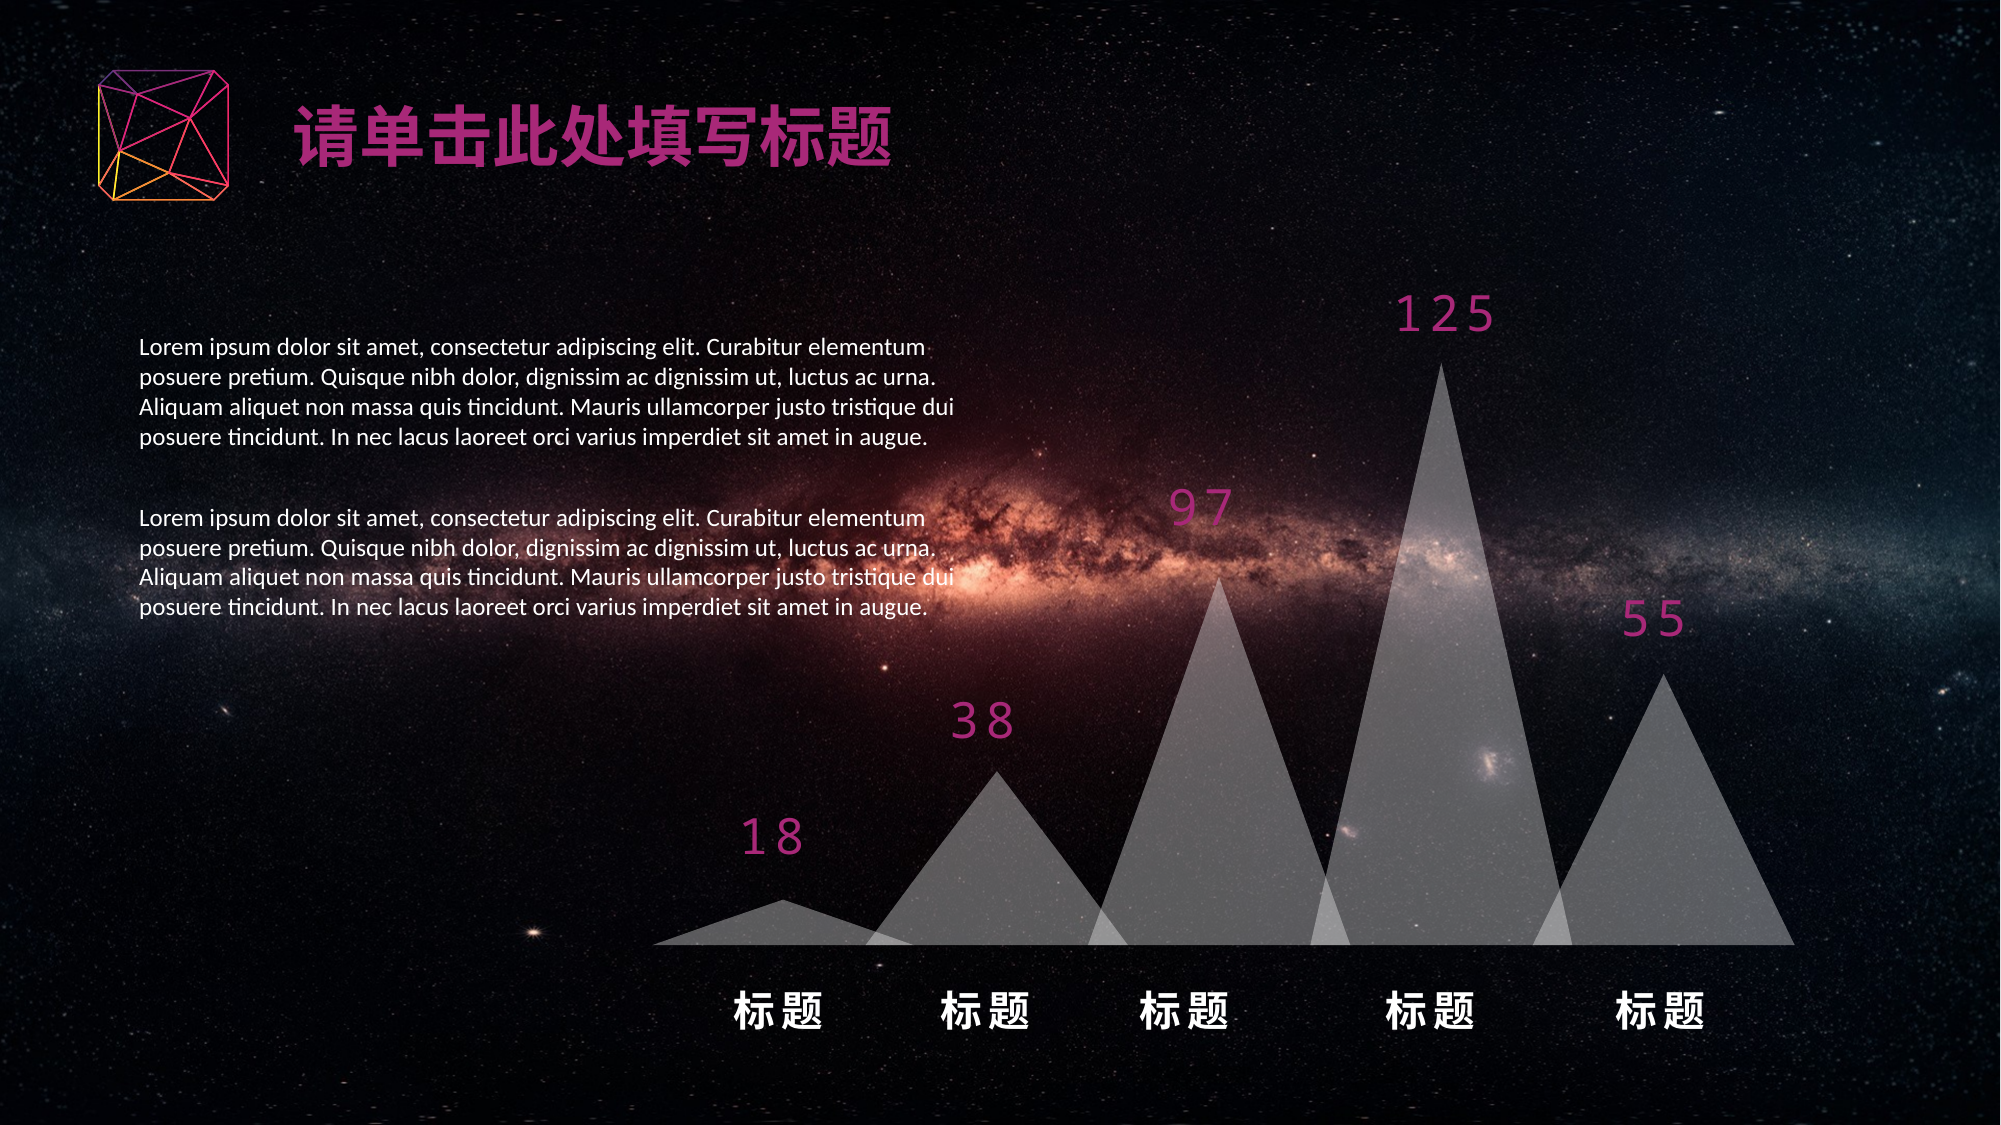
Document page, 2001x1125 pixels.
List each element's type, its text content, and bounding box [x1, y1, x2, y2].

text_box [1309, 362, 1560, 946]
text_box [651, 899, 915, 946]
picture [0, 0, 2001, 1125]
text_box 标题 [1124, 977, 1244, 1042]
text_box 38 [934, 680, 1031, 756]
text_box 请单击此处填写标题 [280, 88, 1347, 181]
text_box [98, 70, 229, 200]
text_box Lorem ipsum dolor sit amet, consectetur adipiscing elit. Curabitur elementum posuere pretium. Quisque nibh dolor, dignissim ac dignissim ut, luctus ac urna. Aliquam aliquet non massa quis tincidunt. Mauris ullamcorper justo tristique dui posuere tincidunt. In nec lacus laoreet orci varius imperdiet sit amet in augue. [124, 493, 983, 627]
text_box 标题 [925, 977, 1046, 1042]
text_box 标题 [718, 977, 839, 1042]
text_box 18 [723, 797, 820, 872]
text_box 125 [1378, 274, 1511, 349]
text_box Lorem ipsum dolor sit amet, consectetur adipiscing elit. Curabitur elementum posuere pretium. Quisque nibh dolor, dignissim ac dignissim ut, luctus ac urna. Aliquam aliquet non massa quis tincidunt. Mauris ullamcorper justo tristique dui posuere tincidunt. In nec lacus laoreet orci varius imperdiet sit amet in augue. [124, 323, 983, 457]
text_box 55 [1605, 578, 1702, 654]
text_box 标题 [1600, 977, 1721, 1042]
text_box [1101, 575, 1325, 946]
text_box 标题 [1370, 977, 1491, 1042]
text_box [1531, 672, 1796, 946]
text_box 97 [1152, 467, 1249, 543]
text_box [876, 770, 1130, 946]
